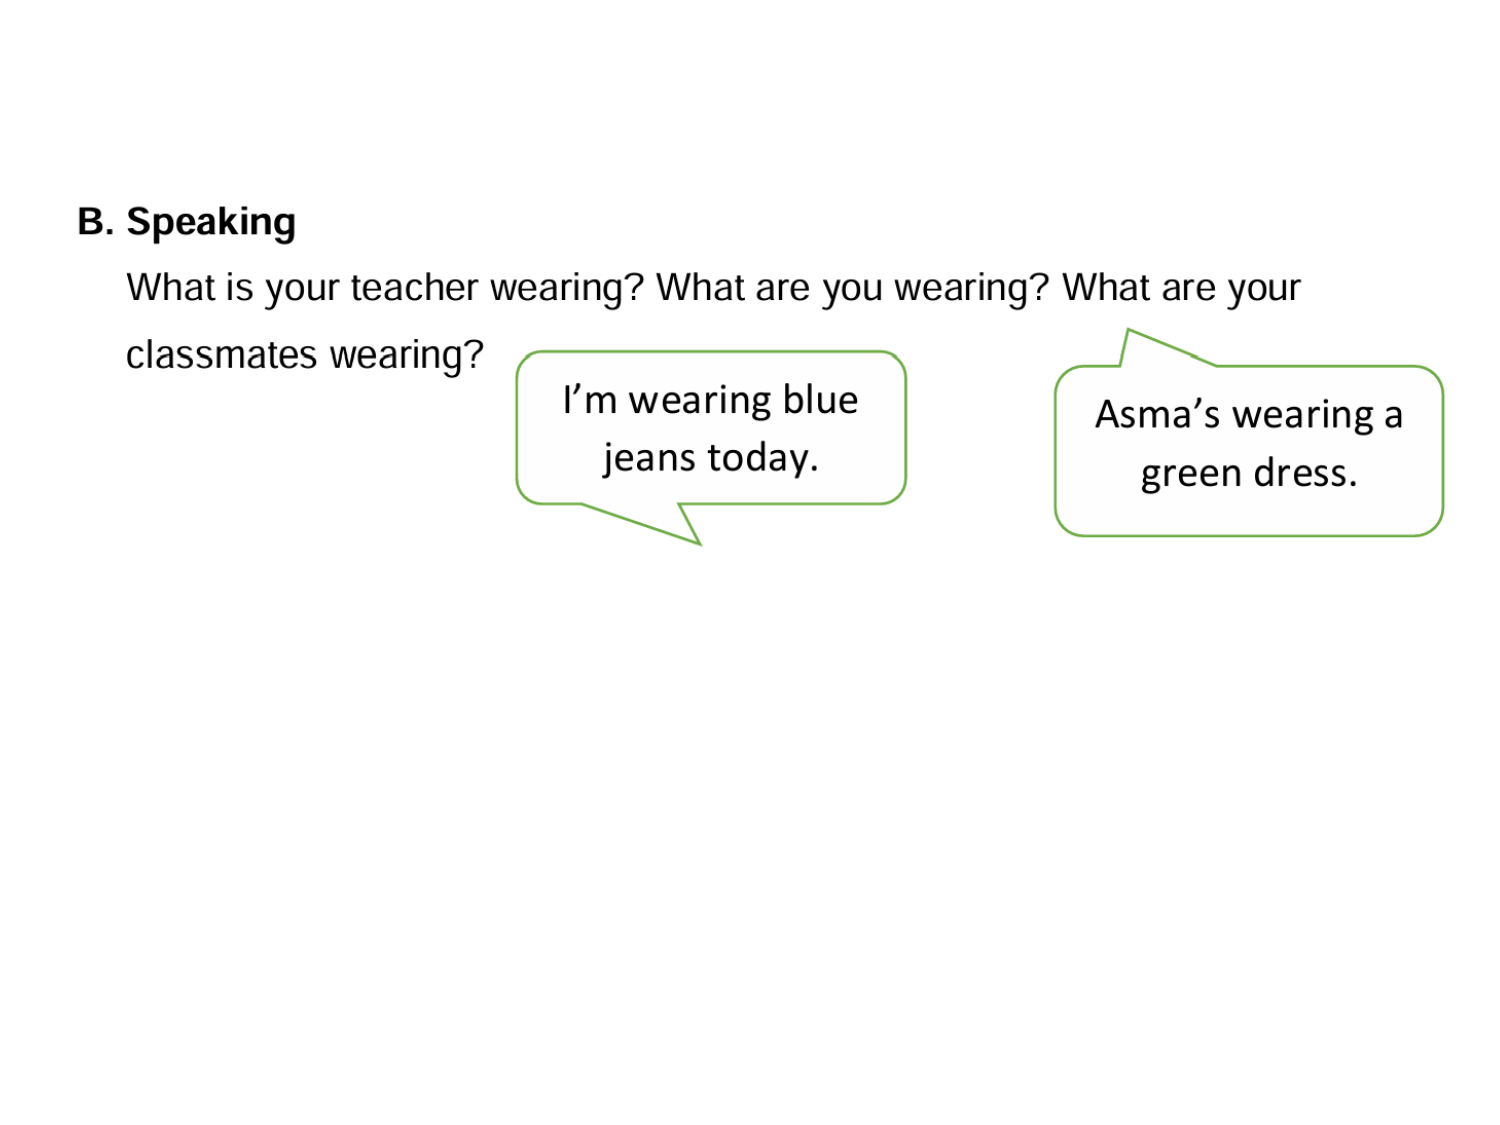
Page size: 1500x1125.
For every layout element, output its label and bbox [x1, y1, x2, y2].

text_box [17, 148, 1500, 563]
